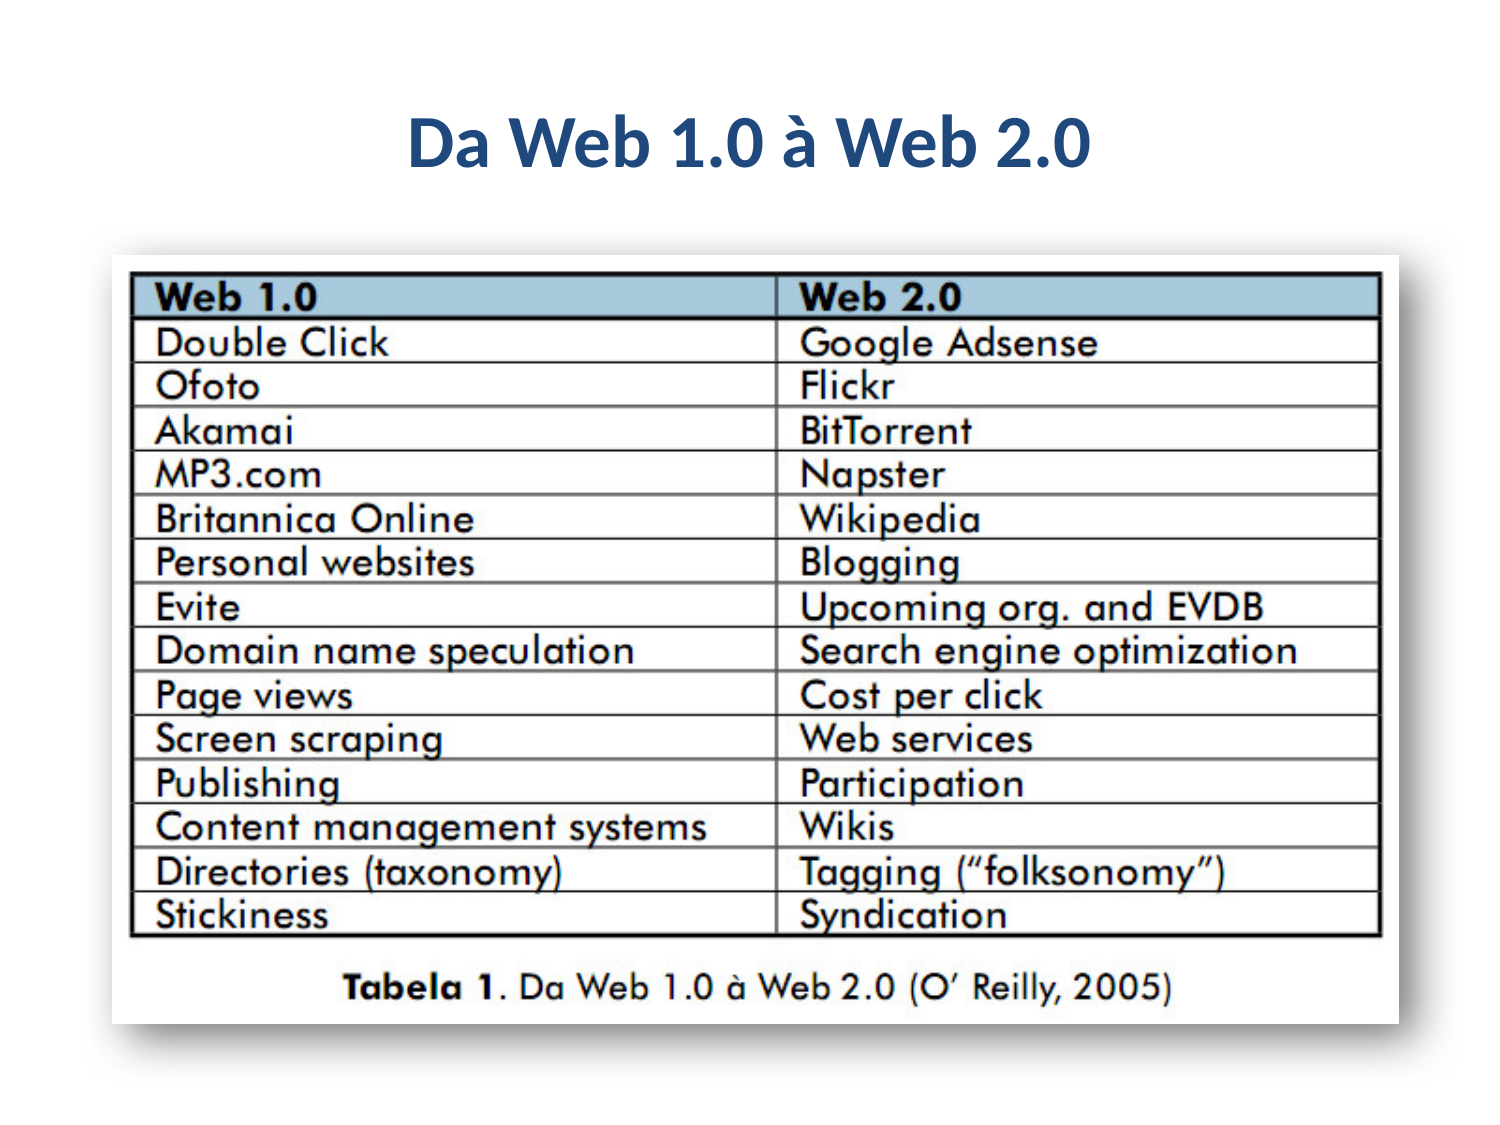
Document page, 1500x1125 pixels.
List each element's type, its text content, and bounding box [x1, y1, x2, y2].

text_box Da Web 1.0 à Web 2.0 [41, 42, 1459, 232]
picture [111, 254, 1400, 1024]
